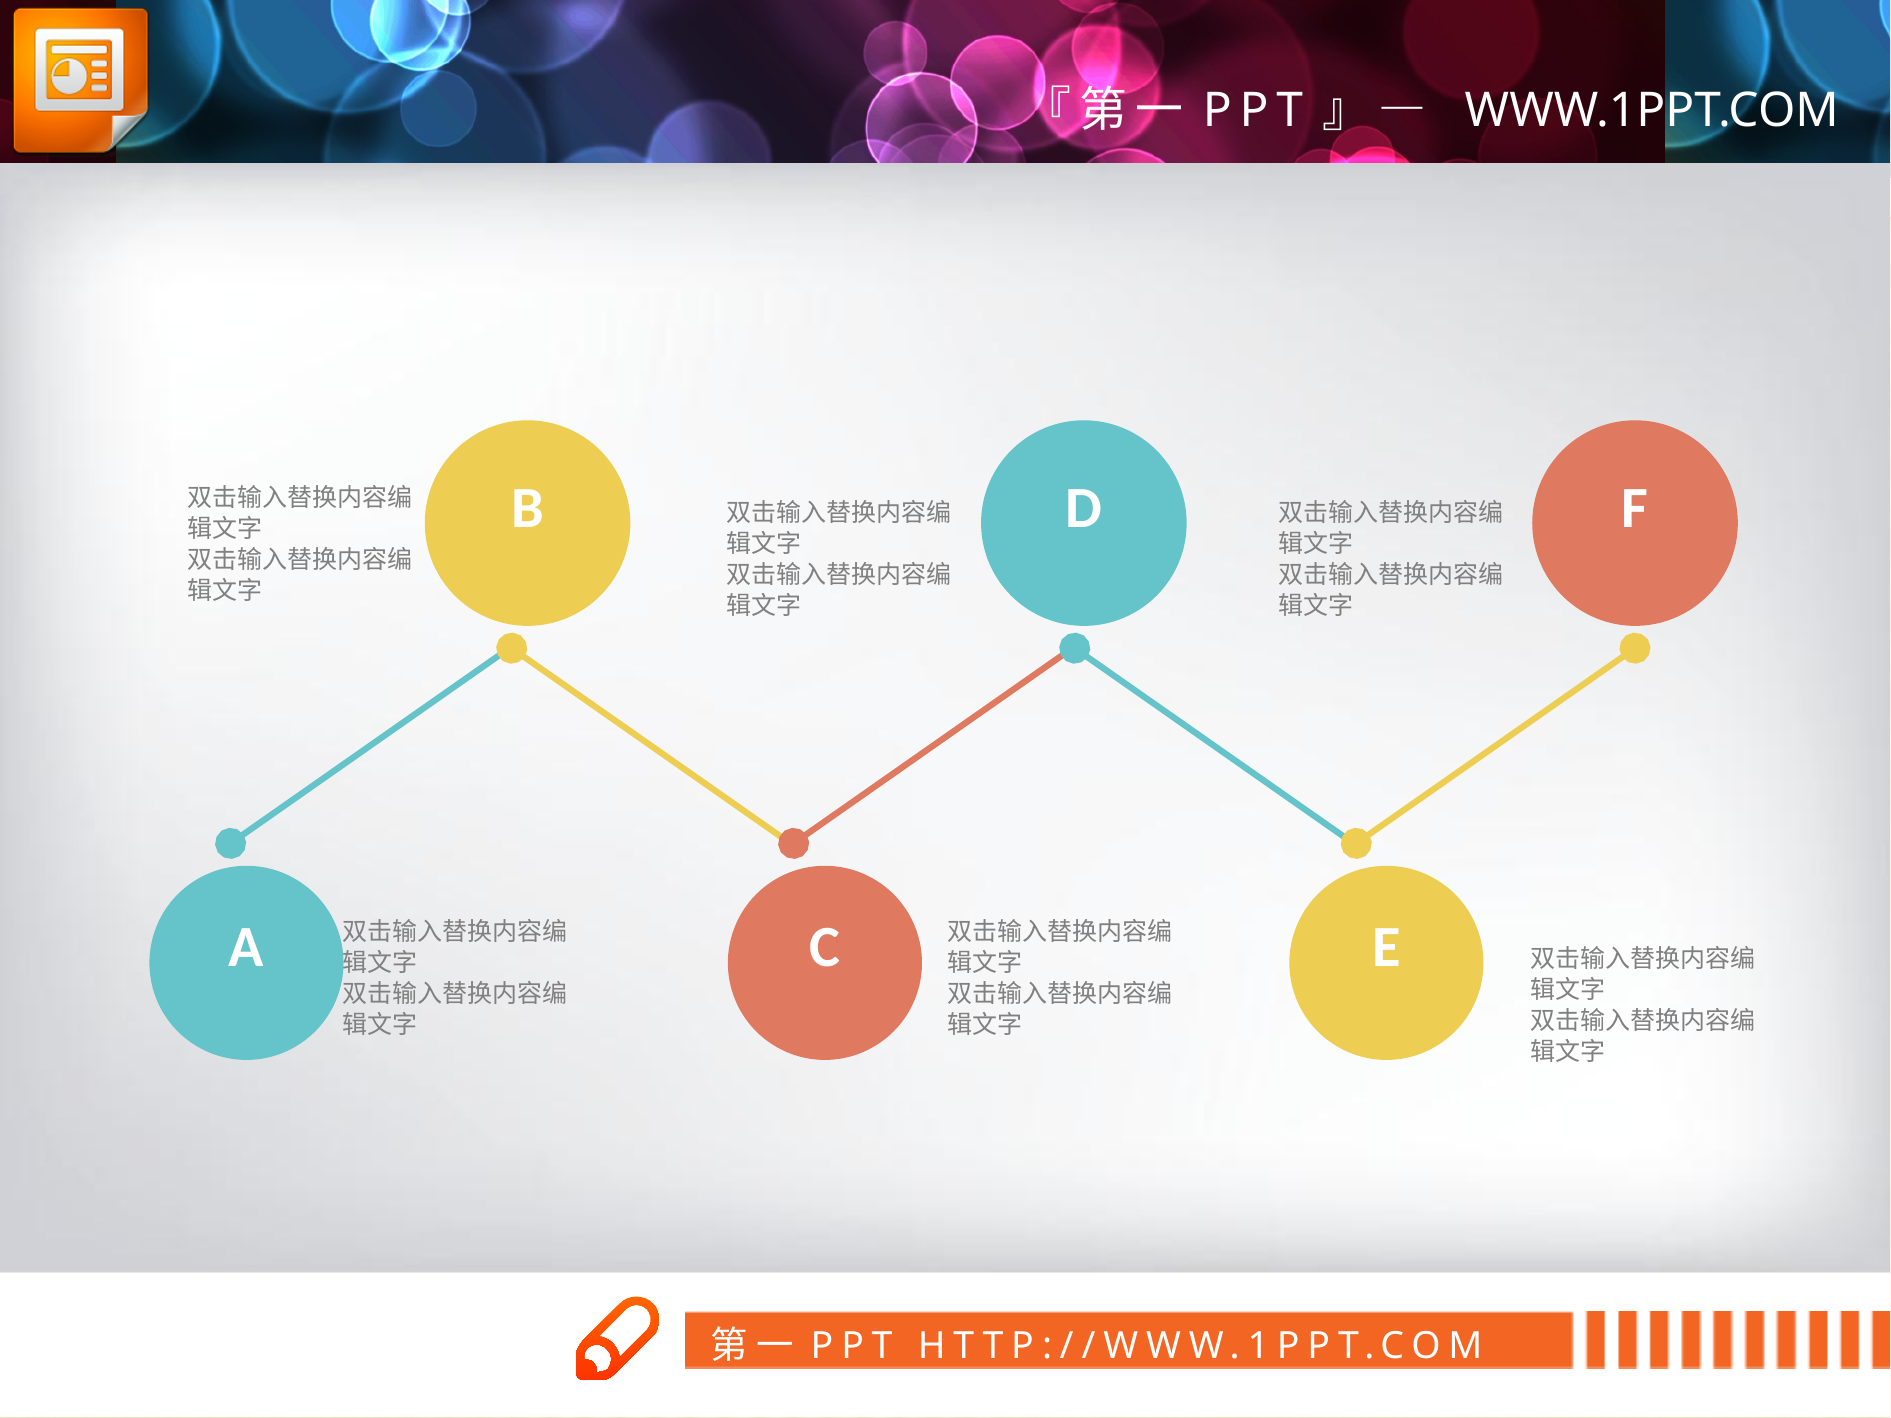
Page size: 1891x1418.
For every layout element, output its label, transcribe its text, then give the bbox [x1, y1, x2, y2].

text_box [199, 745, 1667, 810]
text_box E [1289, 865, 1484, 1060]
text_box D [987, 420, 1187, 626]
text_box F [1538, 420, 1738, 626]
text_box 双击输入替换内容编辑文字 双击输入替换内容编辑文字 [327, 906, 604, 1047]
text_box B [438, 420, 631, 626]
text_box 双击输入替换内容编辑文字 双击输入替换内容编辑文字 [1263, 487, 1540, 627]
text_box C [727, 865, 922, 1060]
text_box 双击输入替换内容编辑文字 双击输入替换内容编辑文字 [172, 472, 449, 613]
text_box 双击输入替换内容编辑文字 双击输入替换内容编辑文字 [1515, 933, 1792, 1074]
text_box 双击输入替换内容编辑文字 双击输入替换内容编辑文字 [933, 906, 1210, 1047]
picture [685, 1311, 1891, 1369]
text_box A [149, 865, 327, 1060]
picture [0, 0, 1891, 1275]
text_box 双击输入替换内容编辑文字 双击输入替换内容编辑文字 [712, 487, 988, 627]
